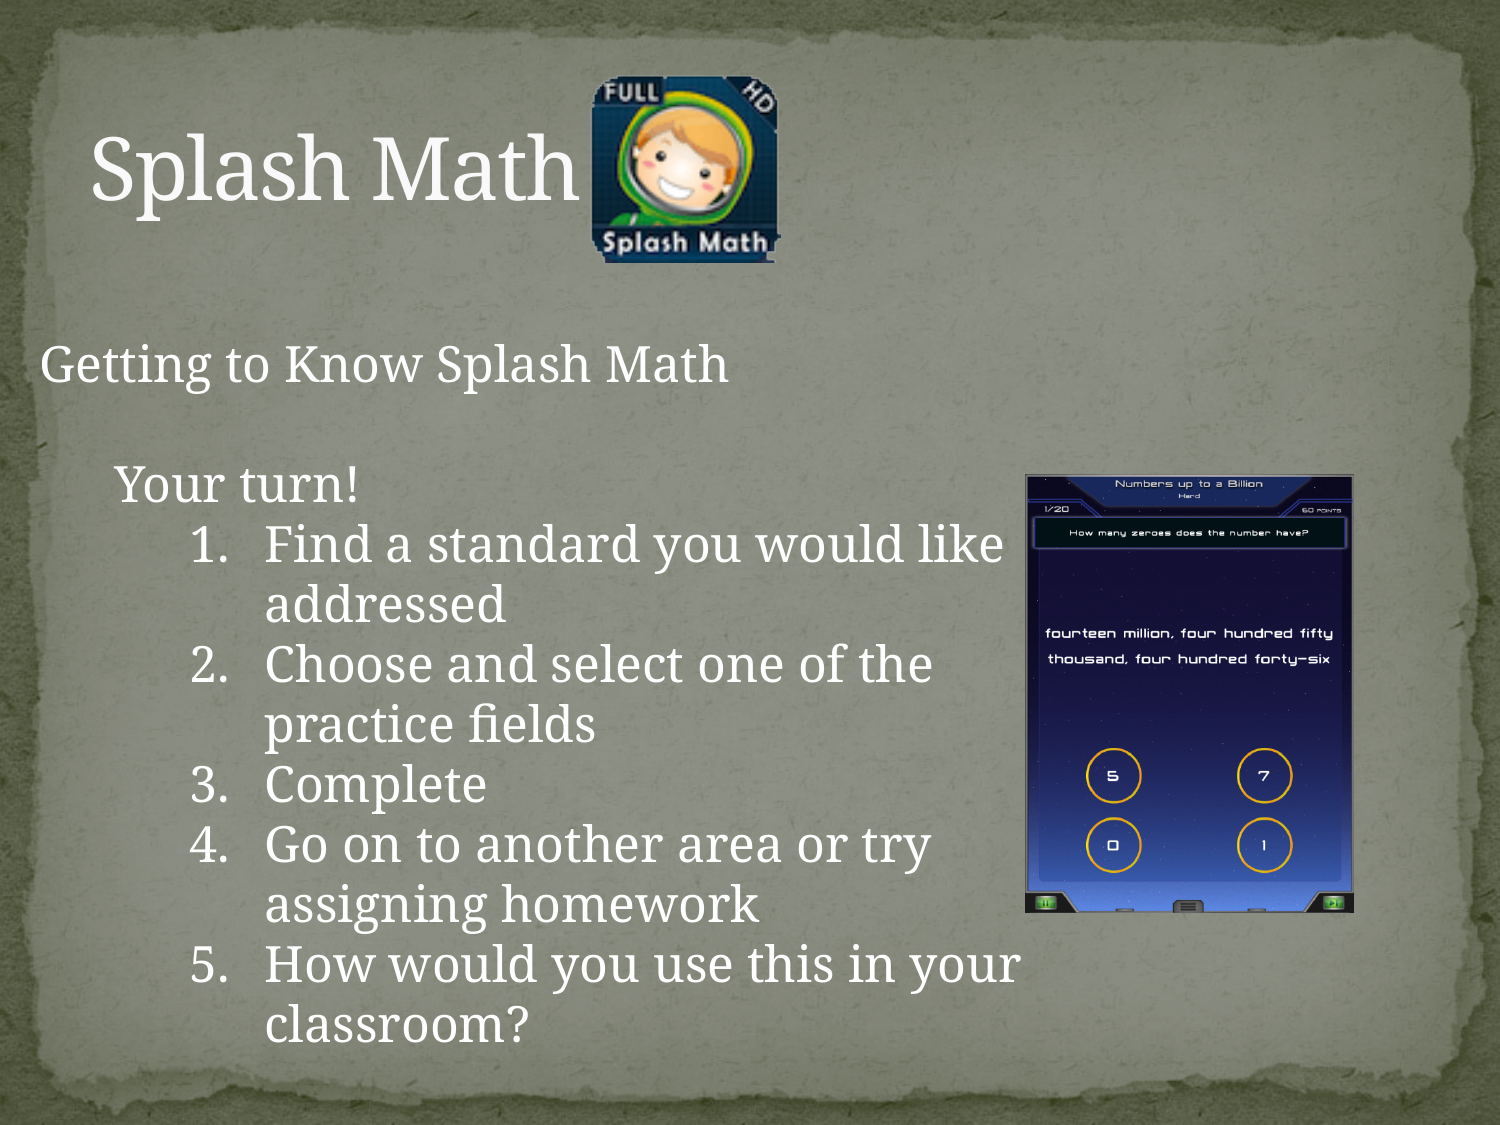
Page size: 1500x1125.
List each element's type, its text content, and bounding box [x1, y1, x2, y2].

text_box Getting to Know Splash Math Your turn! Find a standard you would like addressed Choose and select one of the practice fields Complete Go on to another area or try assigning homework How would you use this in your classroom? [24, 324, 1150, 1125]
title Splash Math [74, 24, 1425, 225]
picture [1025, 474, 1354, 913]
picture [587, 74, 781, 263]
